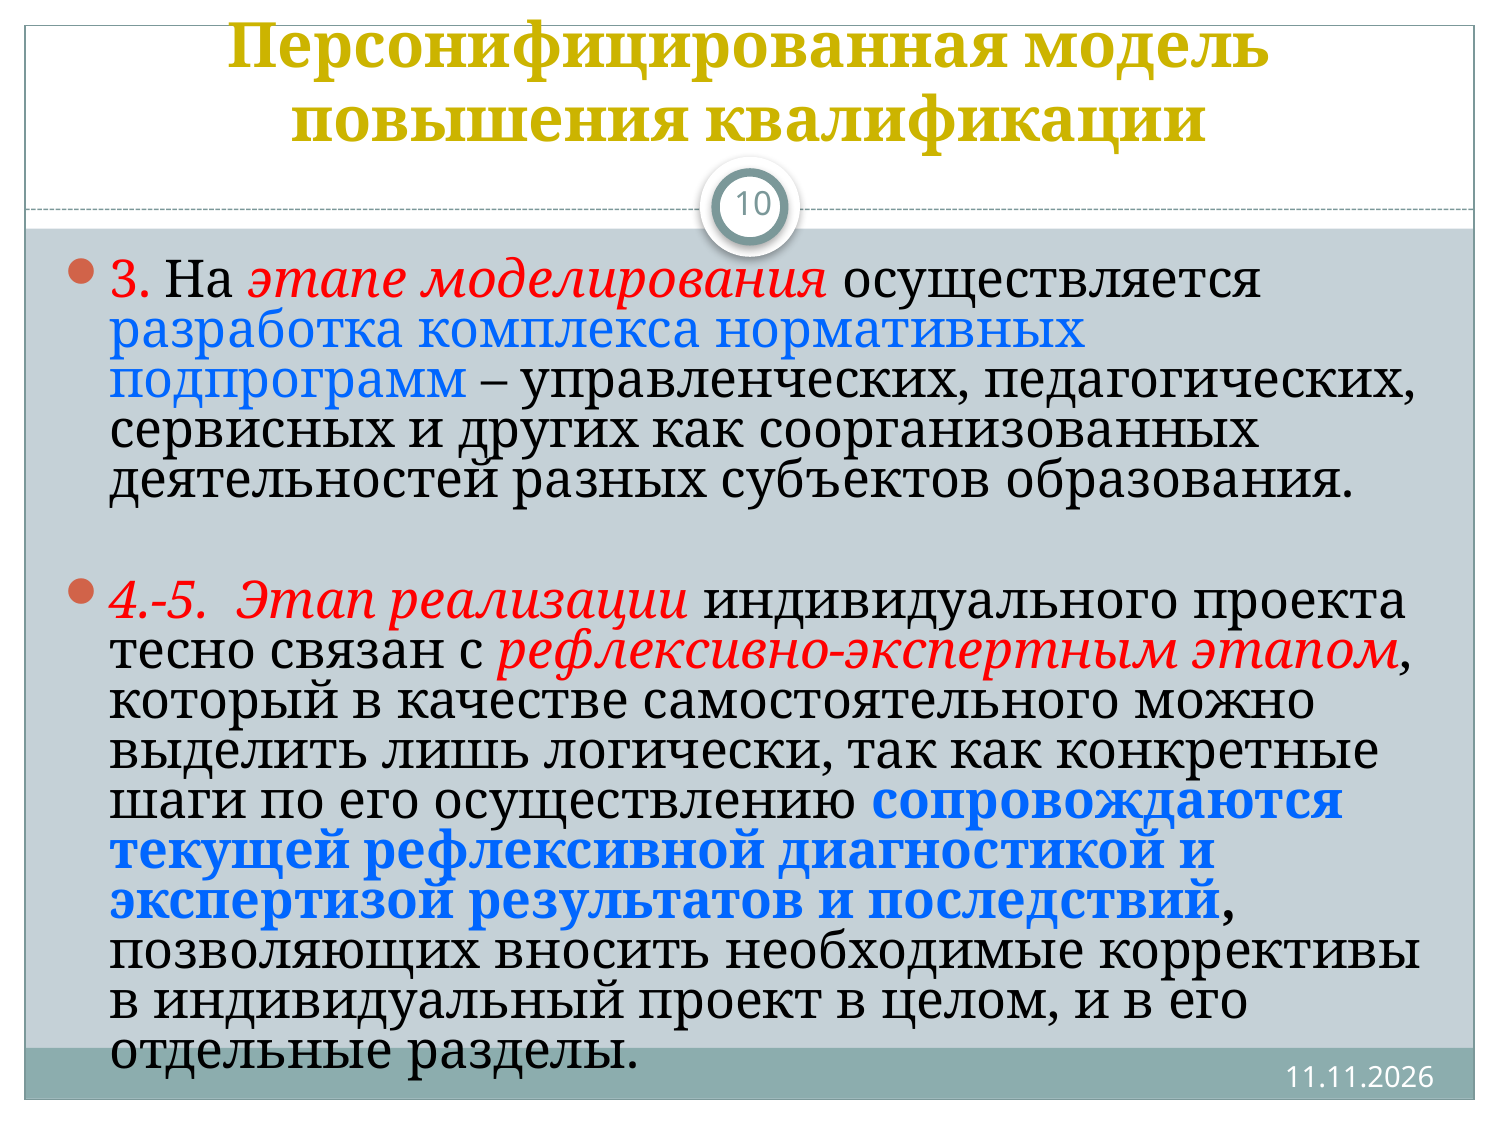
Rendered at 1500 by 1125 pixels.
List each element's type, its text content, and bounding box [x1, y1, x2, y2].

title Персонифицированная модель повышения квалификации [49, 37, 1450, 162]
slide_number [950, 1050, 1450, 1111]
slide_number 10 [715, 168, 791, 241]
list 3. На этапе моделирования осуществляется разработка комплекса нормативных подпрограмм – управленческих, педагогических, сервисных и других как соорганизованных деятельностей разных субъектов образования. 4.-5. Этап реализации индивидуального проекта тесно связан с рефлексивно-экспертным этапом, который в качестве самостоятельного можно выделить лишь логически, так как конкретные шаги по его осуществлению сопровождаются текущей рефлексивной диагностикой и экспертизой результатов и последствий, позволяющих вносить необходимые коррективы в индивидуальный проект в целом, и в его отдельные разделы. [49, 250, 1445, 1001]
